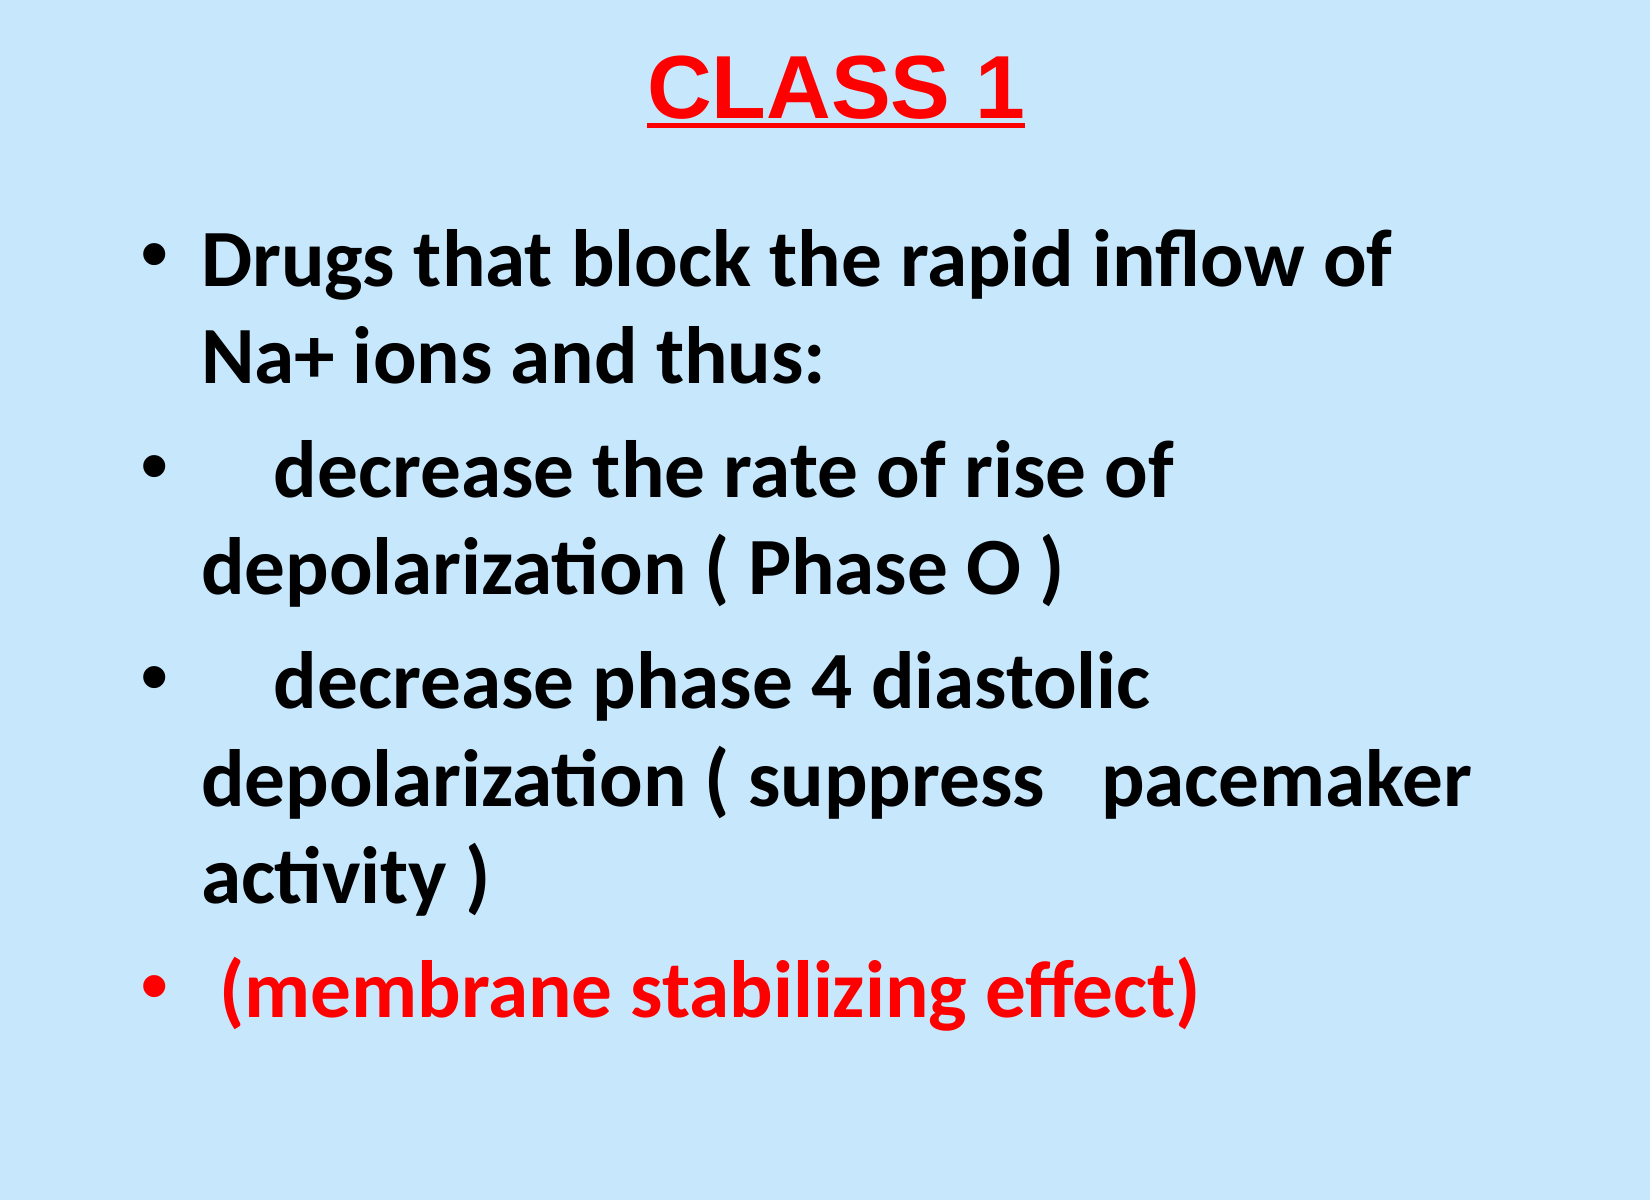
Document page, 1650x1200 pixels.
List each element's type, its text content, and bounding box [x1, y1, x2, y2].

title CLASS 1 [125, 24, 1528, 247]
list Drugs that block the rapid inflow of Na+ ions and thus: decrease the rate of rise of depolarization ( Phase O ) decrease phase 4 diastolic depolarization ( suppress pacemaker activity ) (membrane stabilizing effect) [123, 196, 1527, 1067]
